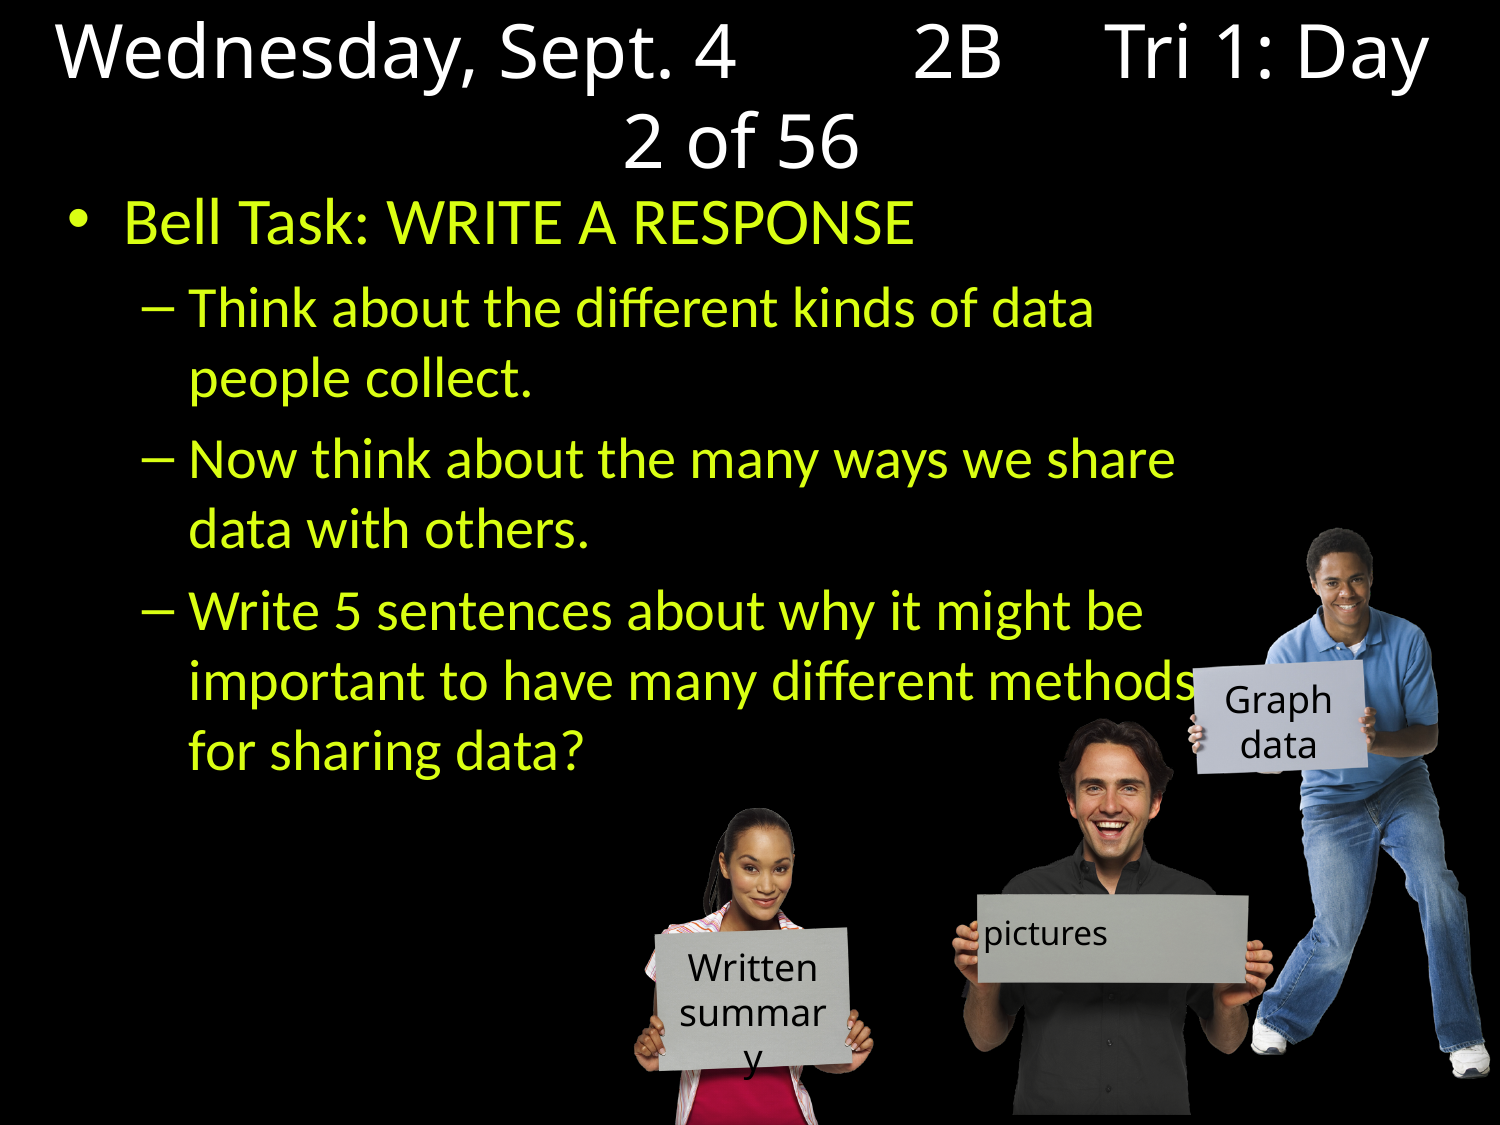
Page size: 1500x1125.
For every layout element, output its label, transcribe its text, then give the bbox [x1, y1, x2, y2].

picture [943, 516, 1500, 1115]
title Wednesday, Sept. 4 2B Tri 1: Day 2 of 56 [19, 17, 1466, 170]
picture [628, 802, 880, 1125]
list Bell Task: WRITE A RESPONSE Think about the different kinds of data people collect. Now think about the many ways we share data with others. Write 5 sentences about why it might be important to have many different methods for sharing data? [51, 170, 1214, 1025]
